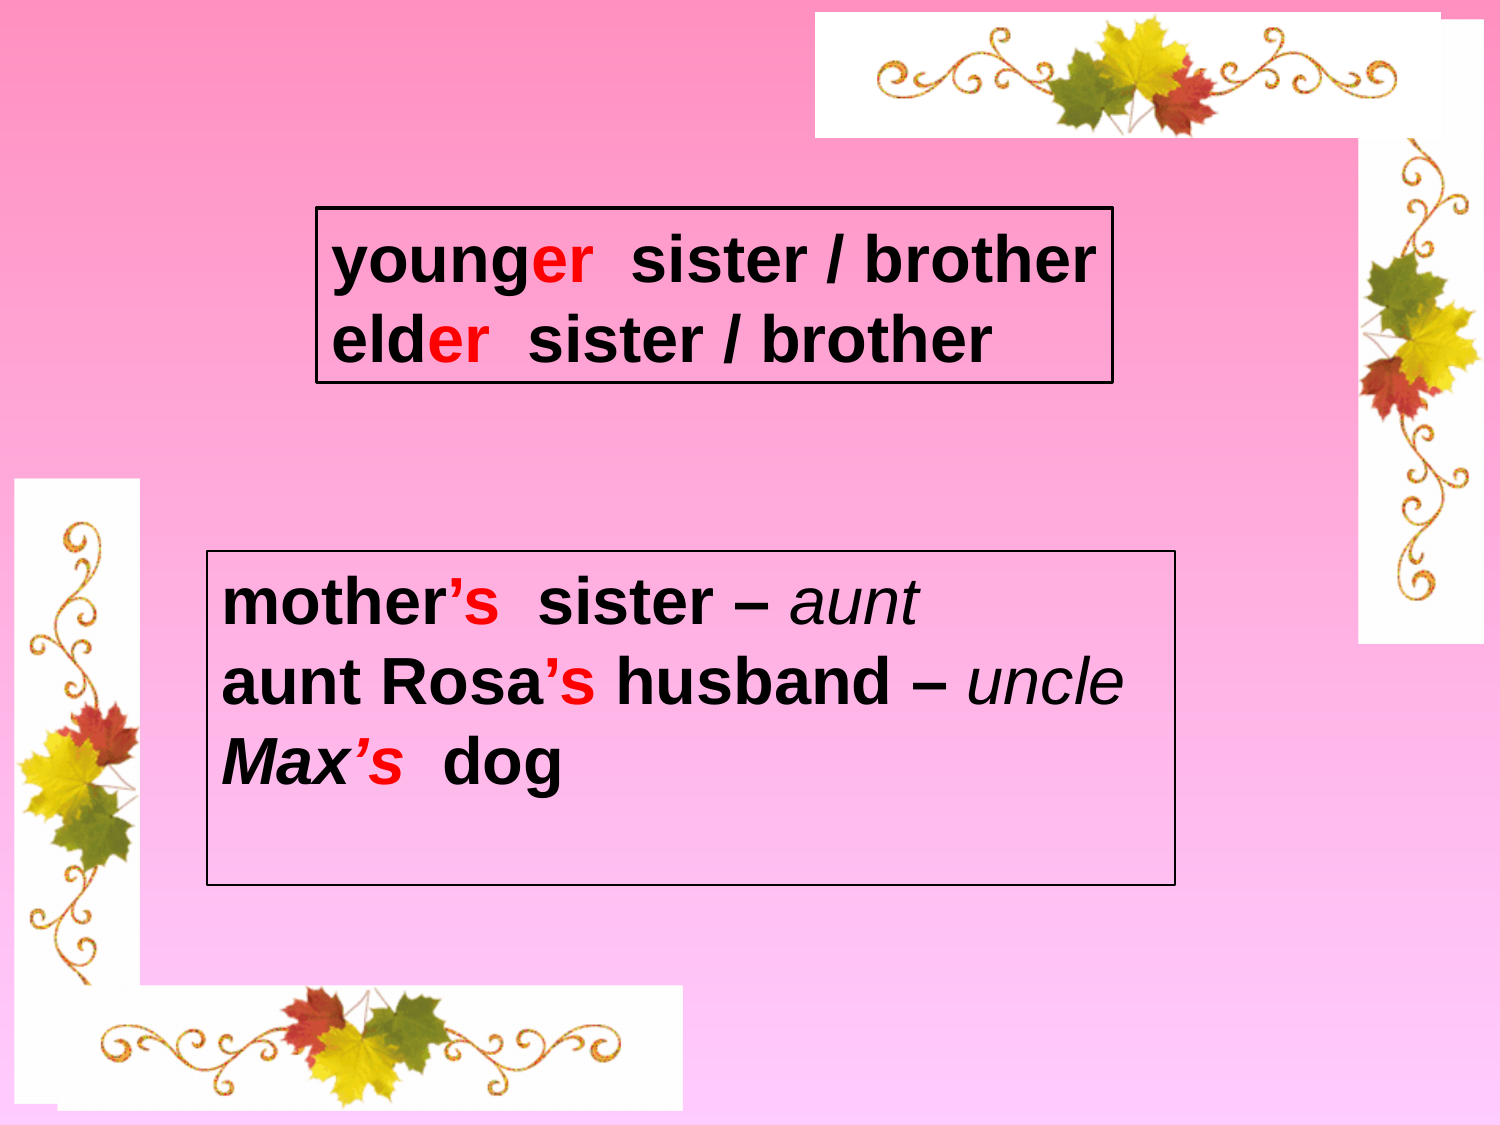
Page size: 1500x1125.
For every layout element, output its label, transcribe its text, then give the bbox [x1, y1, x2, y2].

text_box younger sister / brother elder sister / brother [316, 208, 1113, 383]
picture [15, 479, 139, 1103]
picture [58, 986, 682, 1110]
text_box mother’s sister – aunt aunt Rosa’s husband – uncle Max’s dog [206, 550, 1176, 886]
picture [815, 12, 1483, 643]
